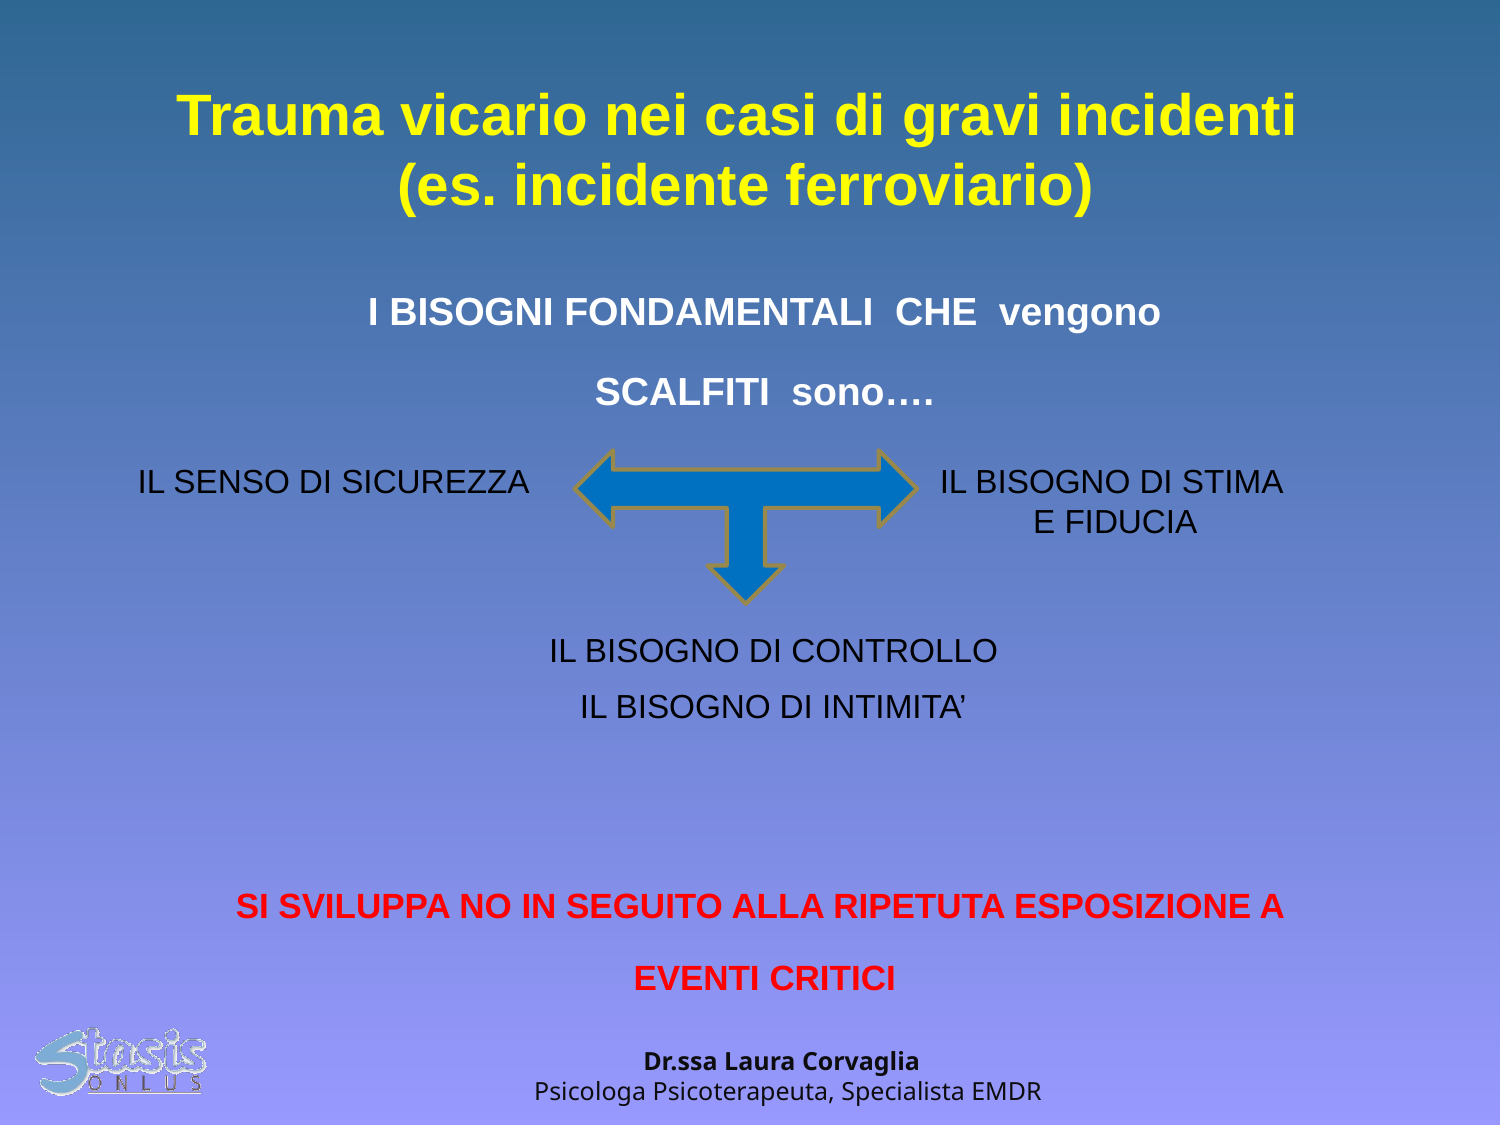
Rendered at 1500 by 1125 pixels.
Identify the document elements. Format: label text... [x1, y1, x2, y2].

text_box IL BISOGNO DI INTIMITA’ [565, 677, 983, 733]
title Trauma vicario nei casi di gravi incidenti (es. incidente ferroviario) [55, 125, 1437, 239]
text_box [572, 448, 920, 606]
text_box IL BISOGNO DI STIMA E FIDUCIA [924, 452, 1307, 548]
text_box Dr.ssa Laura Corvaglia Psicologa Psicoterapeuta, Specialista EMDR [396, 1022, 1167, 1125]
text_box IL BISOGNO DI CONTROLLO [534, 621, 1014, 677]
picture [24, 981, 227, 1125]
list I BISOGNI FONDAMENTALI CHE vengono SCALFITI sono…. SI SVILUPPA NO IN SEGUITO ALLA RIPETUTA ESPOSIZIONE A EVENTI CRITICI [88, 184, 1441, 1012]
text_box IL SENSO DI SICUREZZA [122, 452, 546, 508]
